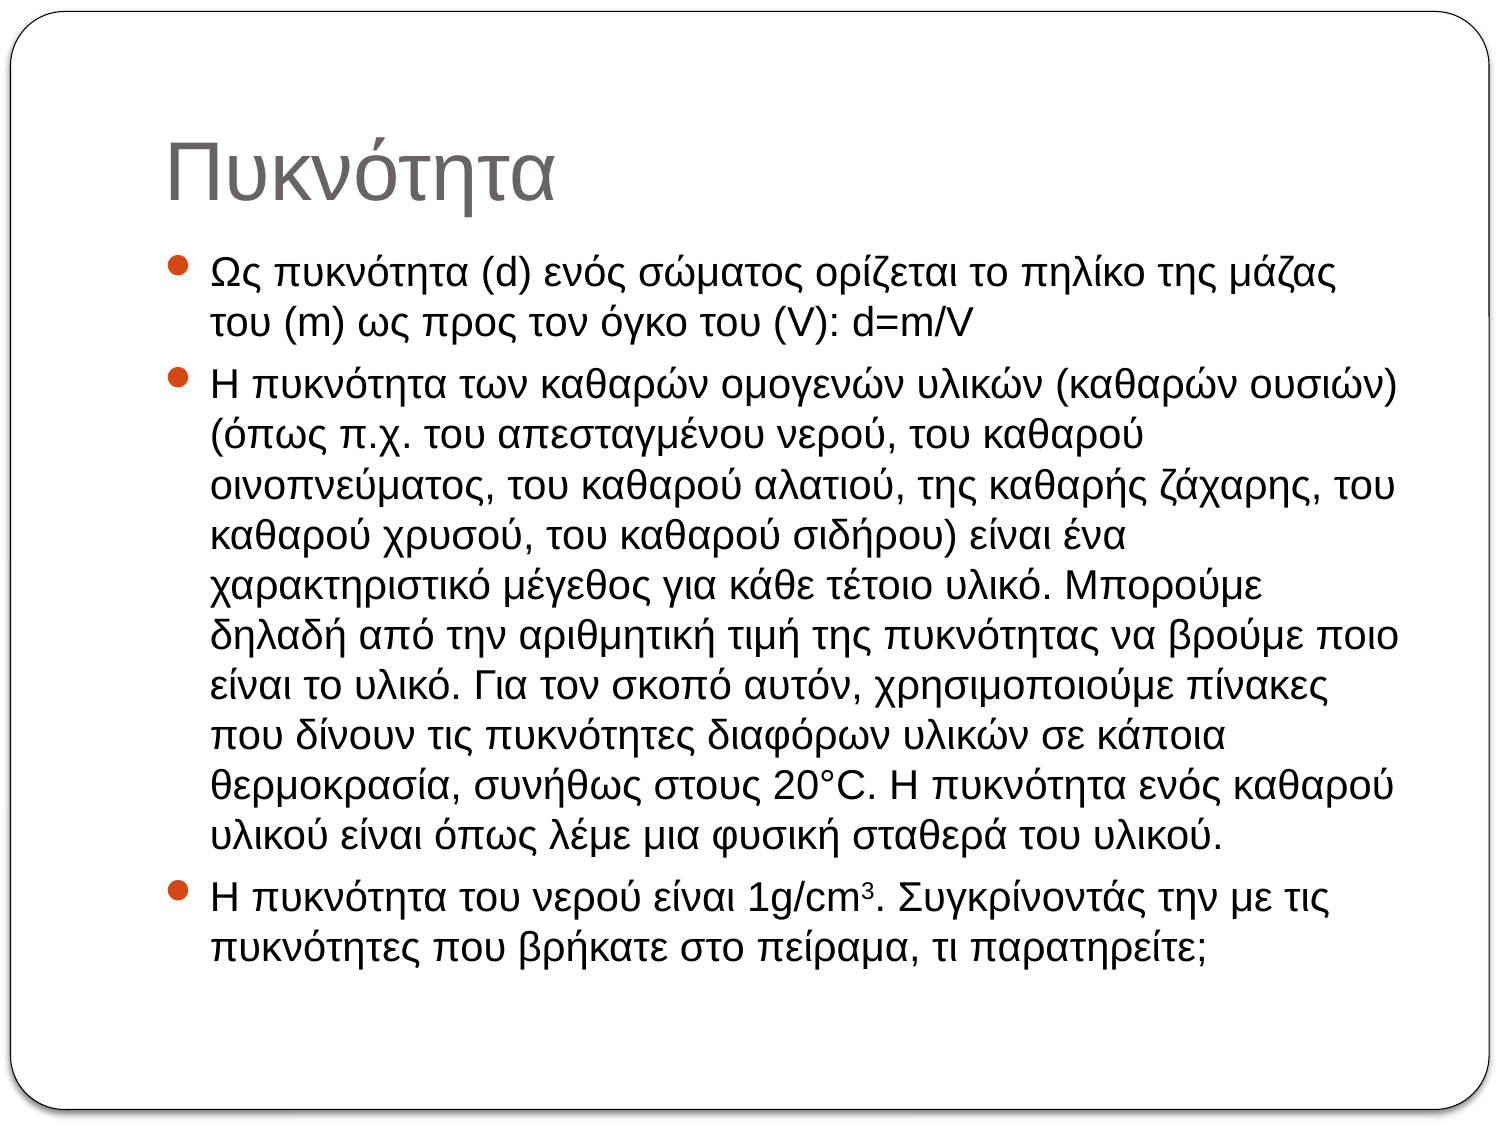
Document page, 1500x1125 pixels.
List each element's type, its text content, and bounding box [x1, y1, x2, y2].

title Πυκνότητα [150, 45, 1425, 233]
list Ως πυκνότητα (d) ενός σώματος ορίζεται το πηλίκο της μάζας του (m) ως προς τον όγκο του (V): d=m/V Η πυκνότητα των καθαρών ομογενών υλικών (καθαρών ουσιών) (όπως π.χ. του απεσταγμένου νερού, του καθαρού οινοπνεύματος, του καθαρού αλατιού, της καθαρής ζάχαρης, του καθαρού χρυσού, του καθαρού σιδήρου) είναι ένα χαρακτηριστικό μέγεθος για κάθε τέτοιο υλικό. Μπορούμε δηλαδή από την αριθμητική τιμή της πυκνότητας να βρούμε ποιο είναι το υλικό. Για τον σκοπό αυτόν, χρησιμοποιούμε πίνακες που δίνουν τις πυκνότητες διαφόρων υλικών σε κάποια θερμοκρασία, συνήθως στους 20°C. Η πυκνότητα ενός καθαρού υλικού είναι όπως λέμε μια φυσική σταθερά του υλικού. Η πυκνότητα του νερού είναι 1g/cm3. Συγκρίνοντάς την με τις πυκνότητες που βρήκατε στο πείραμα, τι παρατηρείτε; [150, 237, 1425, 988]
